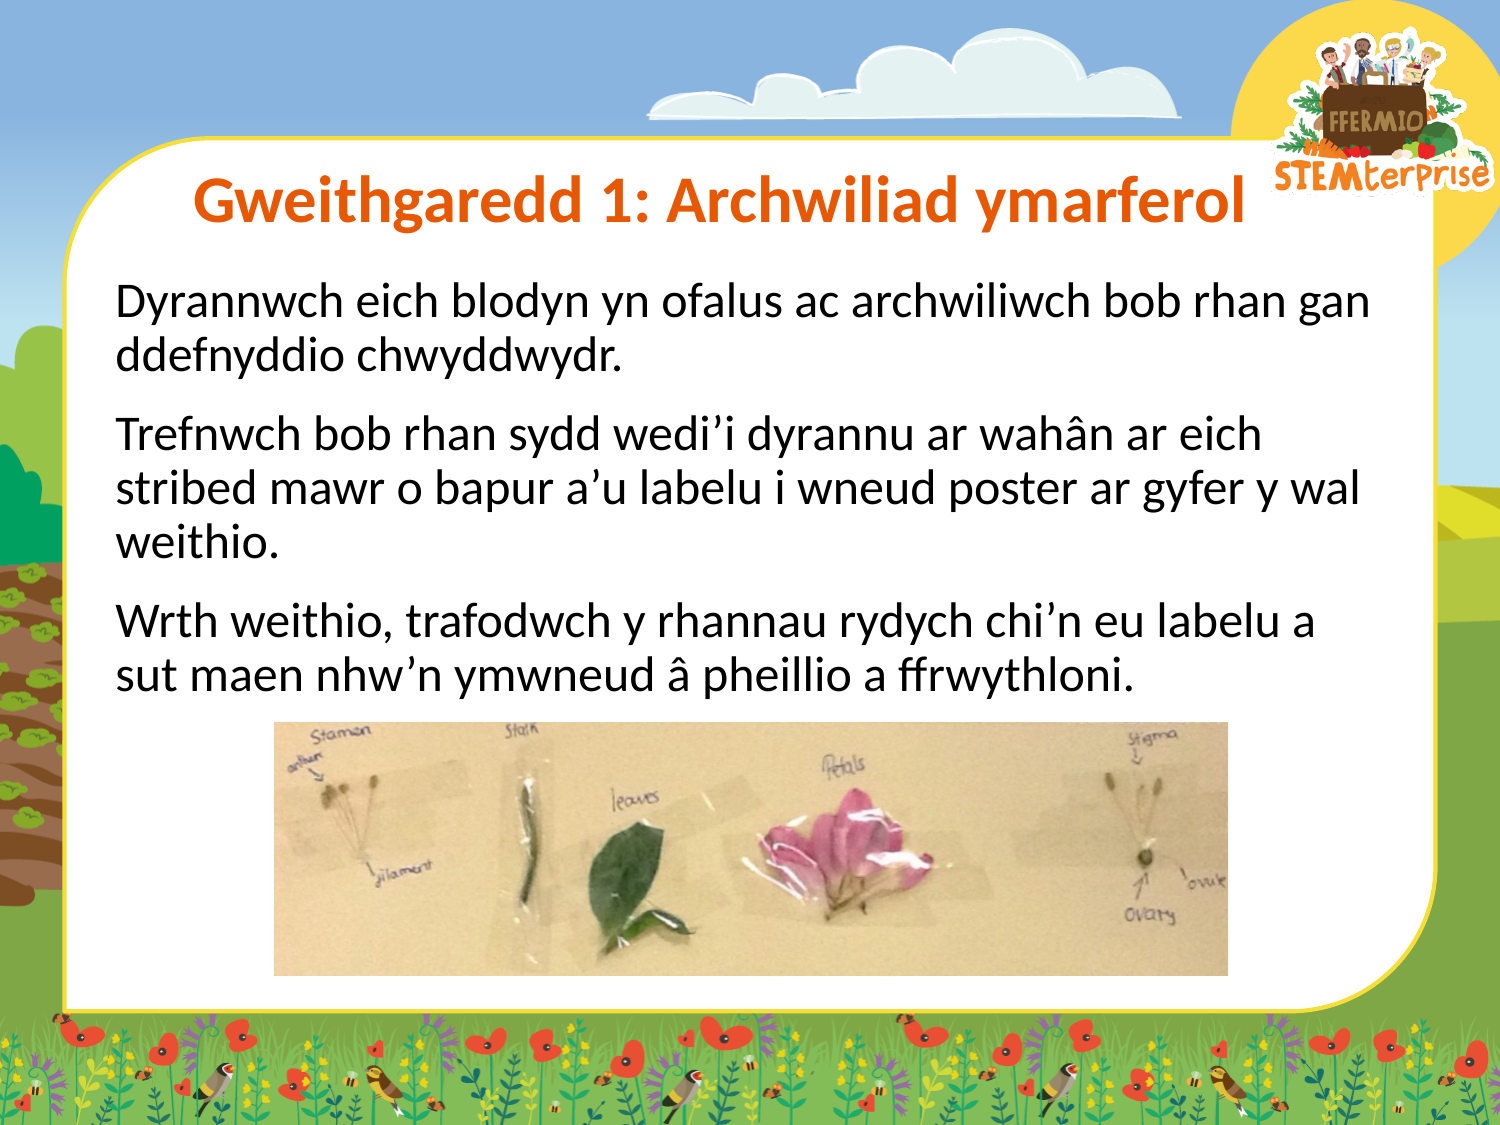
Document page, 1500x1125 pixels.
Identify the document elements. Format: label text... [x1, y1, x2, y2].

list Dyrannwch eich blodyn yn ofalus ac archwiliwch bob rhan gan ddefnyddio chwyddwydr. Trefnwch bob rhan sydd wedi’i dyrannu ar wahân ar eich stribed mawr o bapur a’u labelu i wneud poster ar gyfer y wal weithio. Wrth weithio, trafodwch y rhannau rydych chi’n eu labelu a sut maen nhw’n ymwneud â pheillio a ffrwythloni. [100, 267, 1400, 716]
picture [0, 0, 1500, 1125]
title Gweithgaredd 1: Archwiliad ymarferol [159, 137, 1282, 256]
